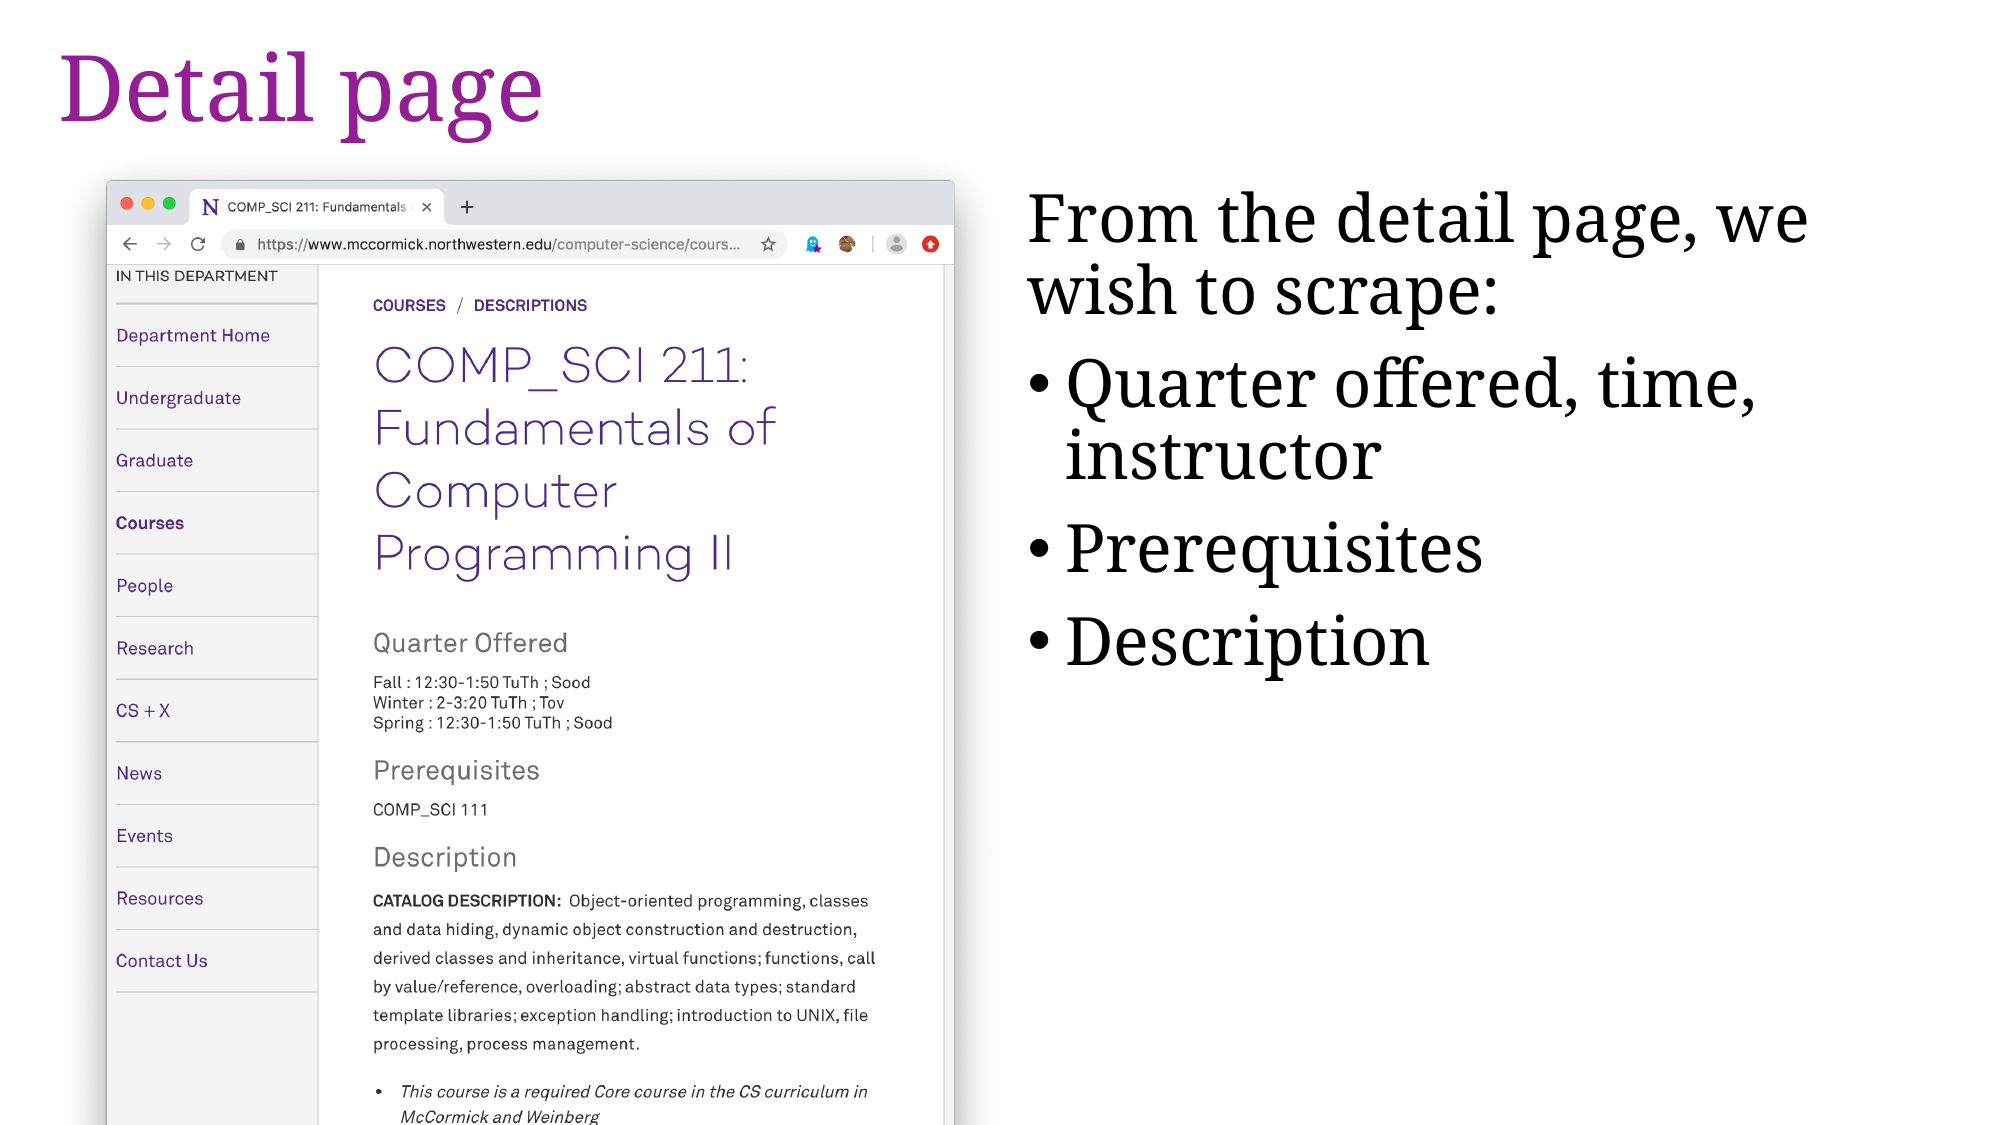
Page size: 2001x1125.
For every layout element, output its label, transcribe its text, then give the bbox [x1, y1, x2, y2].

list From the detail page, we wish to scrape: Quarter offered, time, instructor Prerequisites Description [1013, 177, 1953, 1101]
title Detail page [43, 25, 1953, 158]
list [47, 140, 1013, 1125]
